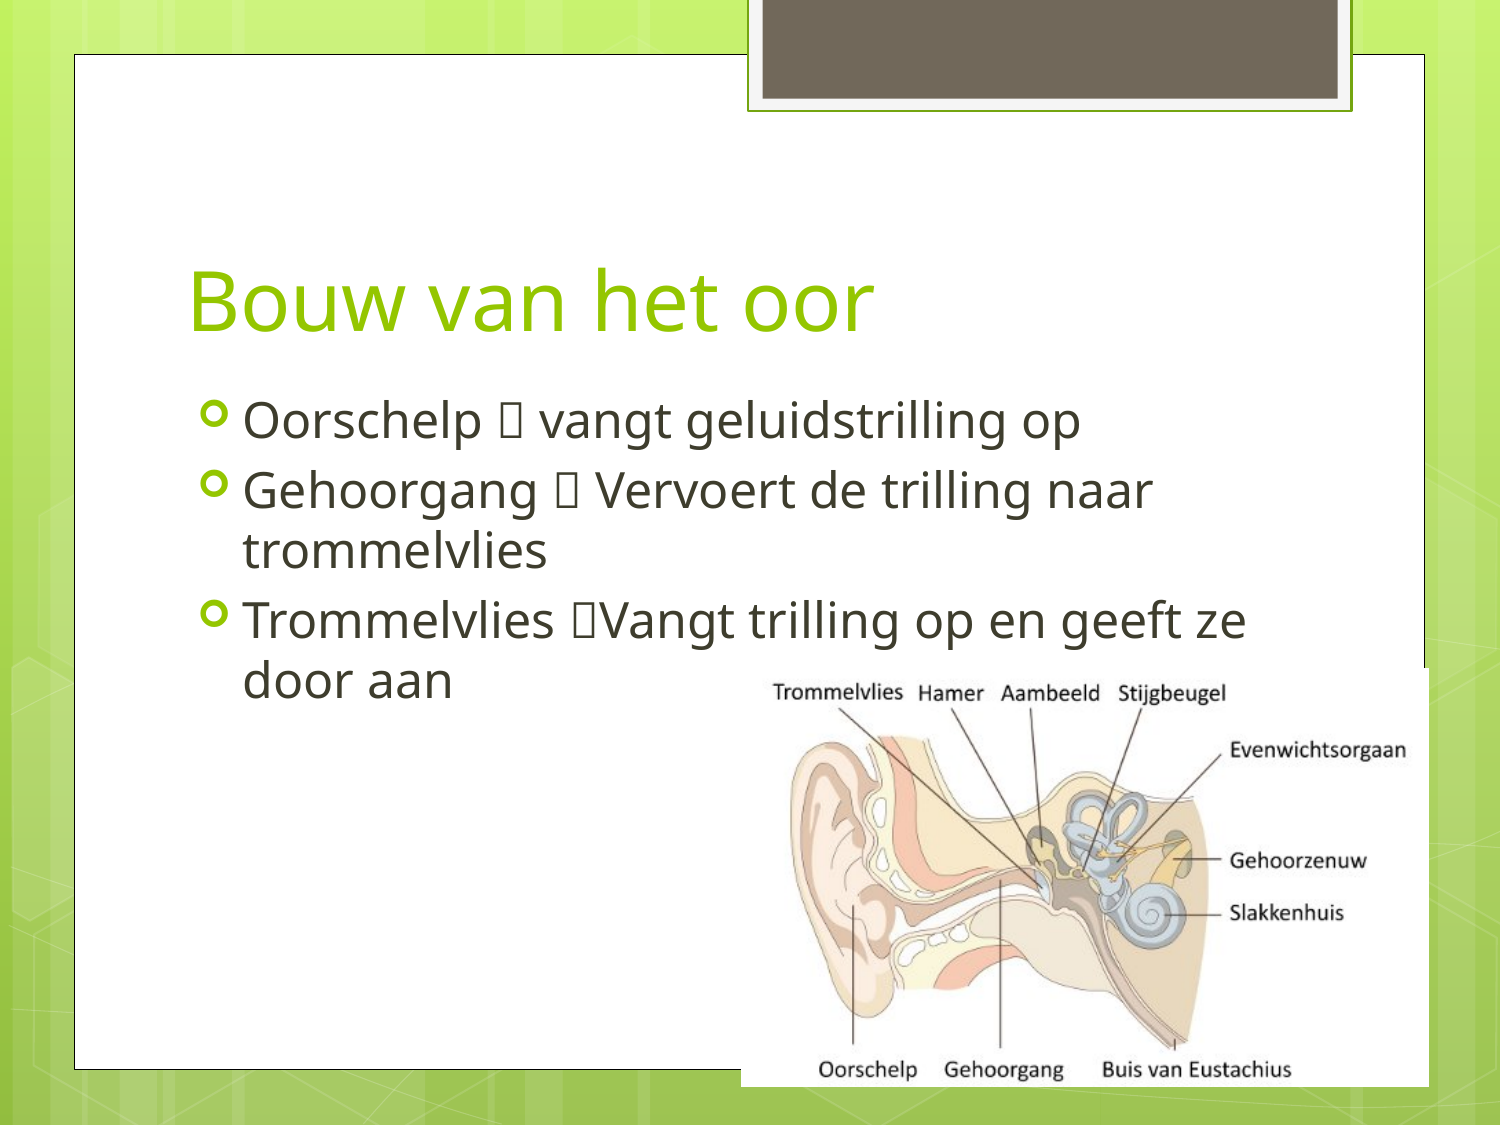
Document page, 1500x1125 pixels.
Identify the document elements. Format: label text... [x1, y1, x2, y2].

list Oorschelp  vangt geluidstrilling op Gehoorgang  Vervoert de trilling naar trommelvlies Trommelvlies Vangt trilling op en geeft ze door aan [171, 381, 1283, 957]
picture [741, 668, 1429, 1087]
title Bouw van het oor [171, 168, 1324, 357]
